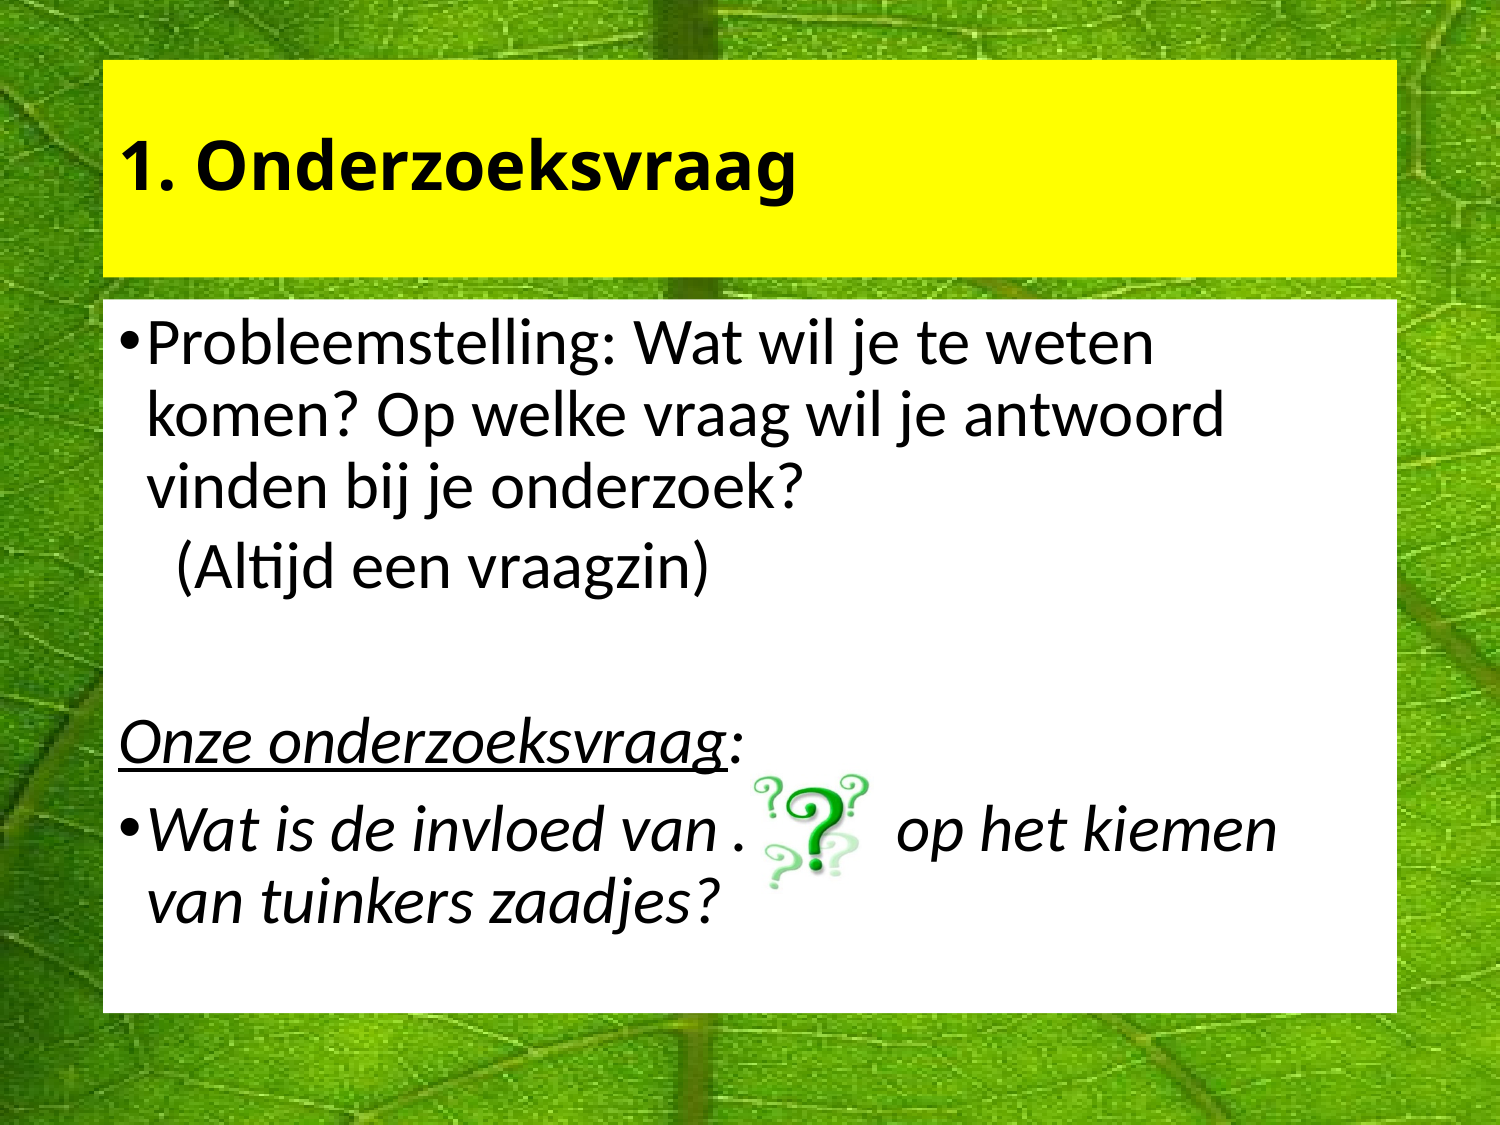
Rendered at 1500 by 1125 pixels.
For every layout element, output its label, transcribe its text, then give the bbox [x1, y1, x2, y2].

picture [0, 0, 1500, 1125]
title 1. Onderzoeksvraag [103, 59, 1397, 278]
list Probleemstelling: Wat wil je te weten komen? Op welke vraag wil je antwoord vinden bij je onderzoek? (Altijd een vraagzin) Onze onderzoeksvraag: Wat is de invloed van ……. op het kiemen van tuinkers zaadjes? [103, 299, 1397, 1014]
